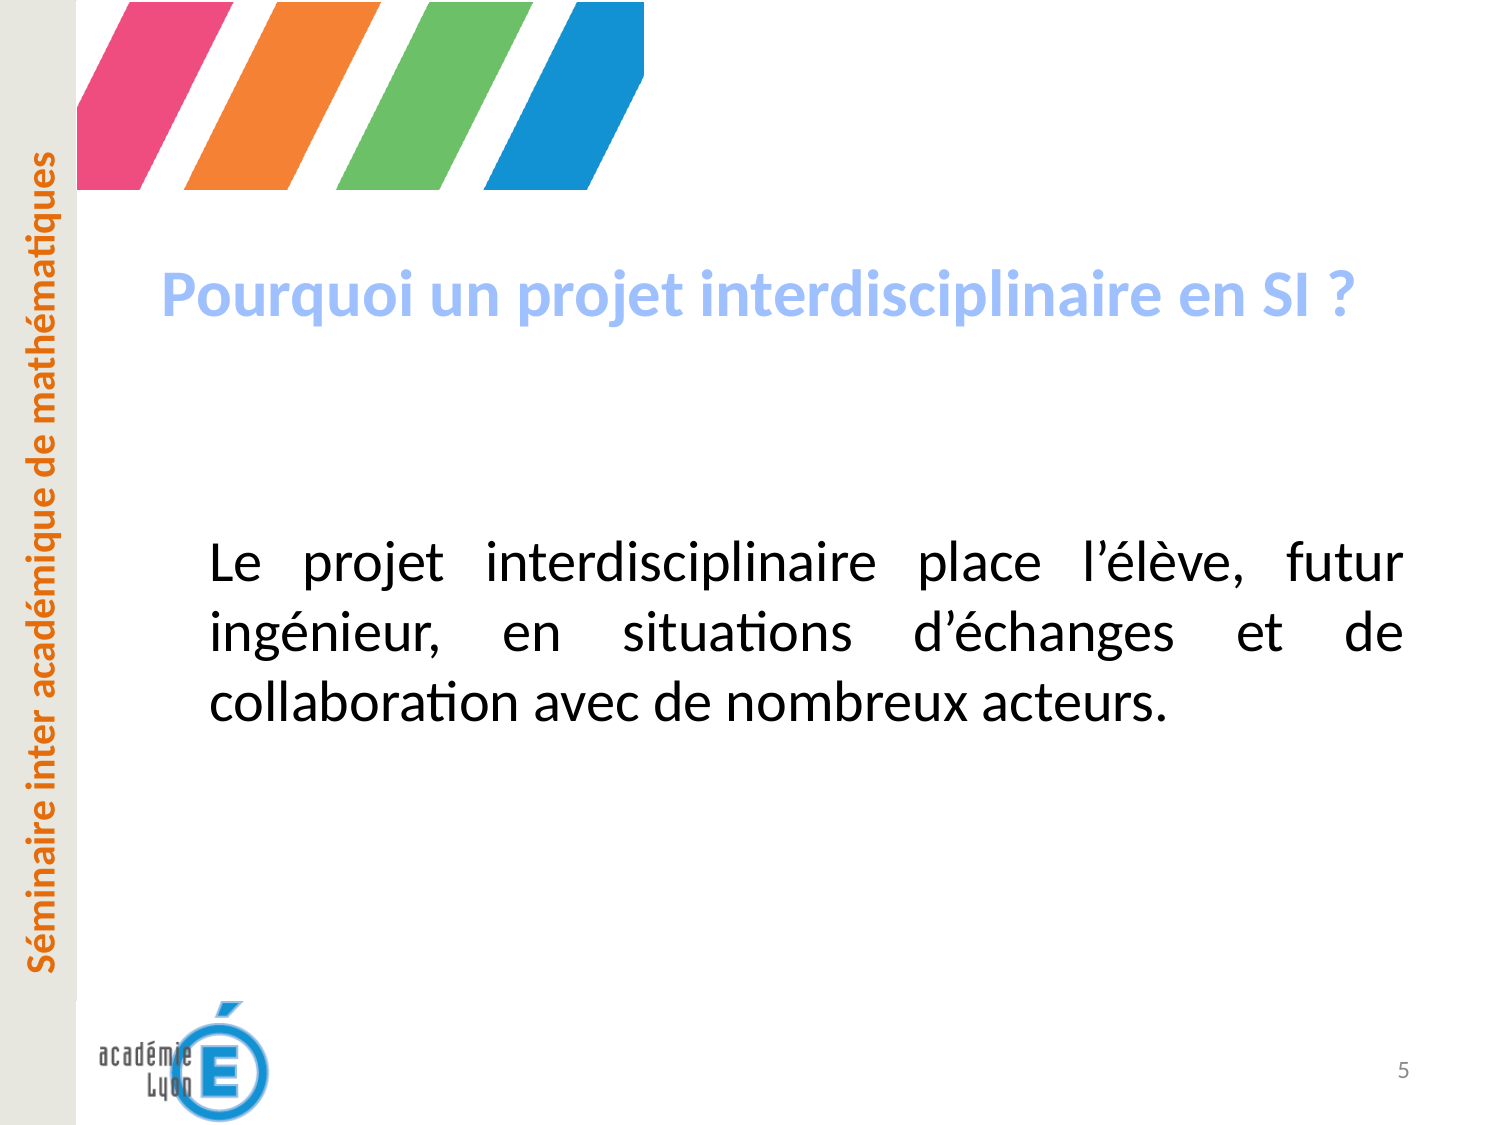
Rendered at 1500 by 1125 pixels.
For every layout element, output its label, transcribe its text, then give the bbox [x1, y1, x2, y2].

title Pourquoi un projet interdisciplinaire en SI ? [100, 188, 1420, 392]
picture [0, 0, 644, 1125]
slide_number 5 [927, 1042, 1425, 1094]
text_box Le projet interdisciplinaire place l’élève, futur ingénieur, en situations d’échanges et de collaboration avec de nombreux acteurs. [194, 515, 1420, 740]
